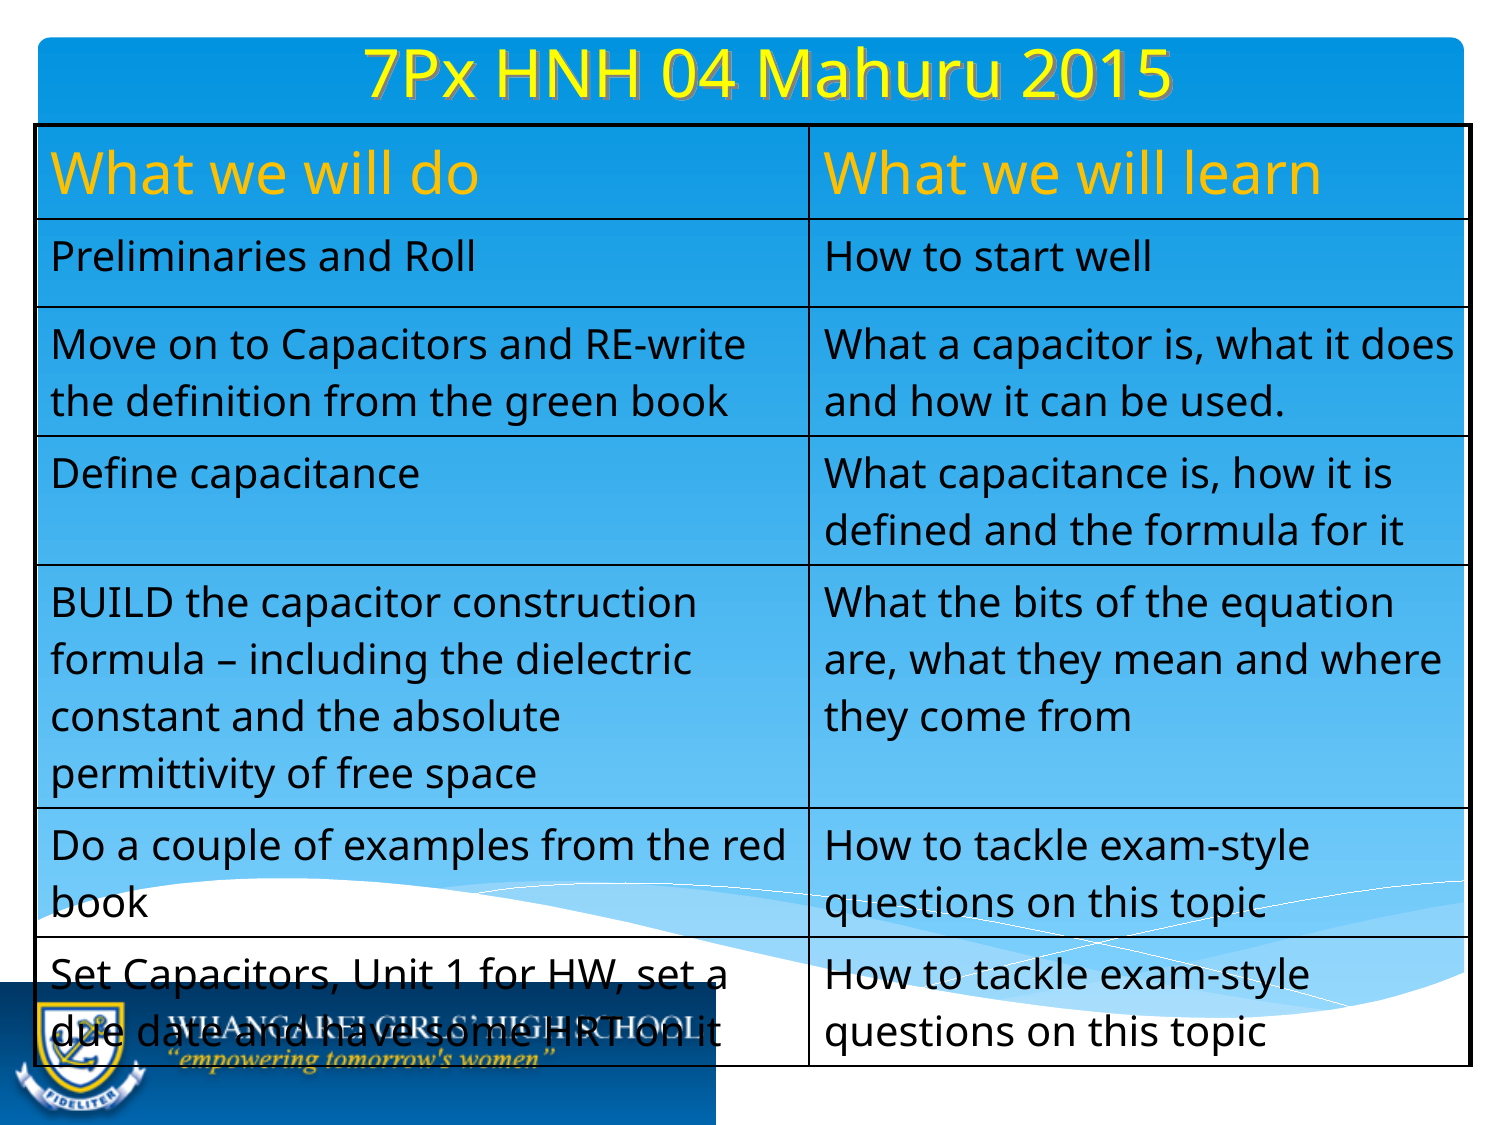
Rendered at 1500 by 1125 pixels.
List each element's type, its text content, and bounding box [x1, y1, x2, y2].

table_cell Do a couple of examples from the red book [37, 809, 808, 936]
table_cell Define capacitance [37, 437, 808, 564]
picture [0, 982, 716, 1125]
table_cell How to tackle exam-style questions on this topic [810, 938, 1468, 1065]
table_cell What a capacitor is, what it does and how it can be used. [810, 308, 1468, 435]
table_cell BUILD the capacitor construction formula – including the dielectric constant and the absolute permittivity of free space [37, 566, 808, 807]
table_cell Set Capacitors, Unit 1 for HW, set a due date and have some HRT on it [37, 938, 808, 1065]
table_header What we will learn [810, 127, 1468, 218]
table_cell Move on to Capacitors and RE-write the definition from the green book [37, 308, 808, 435]
table_header What we will do [37, 127, 808, 218]
table_cell What the bits of the equation are, what they mean and where they come from [810, 566, 1468, 807]
table_cell How to start well [810, 220, 1468, 306]
table_cell Preliminaries and Roll [37, 220, 808, 306]
table_cell What capacitance is, how it is defined and the formula for it [810, 437, 1468, 564]
table_cell How to tackle exam-style questions on this topic [810, 809, 1468, 936]
text_box 7Px HNH 04 Mahuru 2015 [162, 20, 1375, 121]
